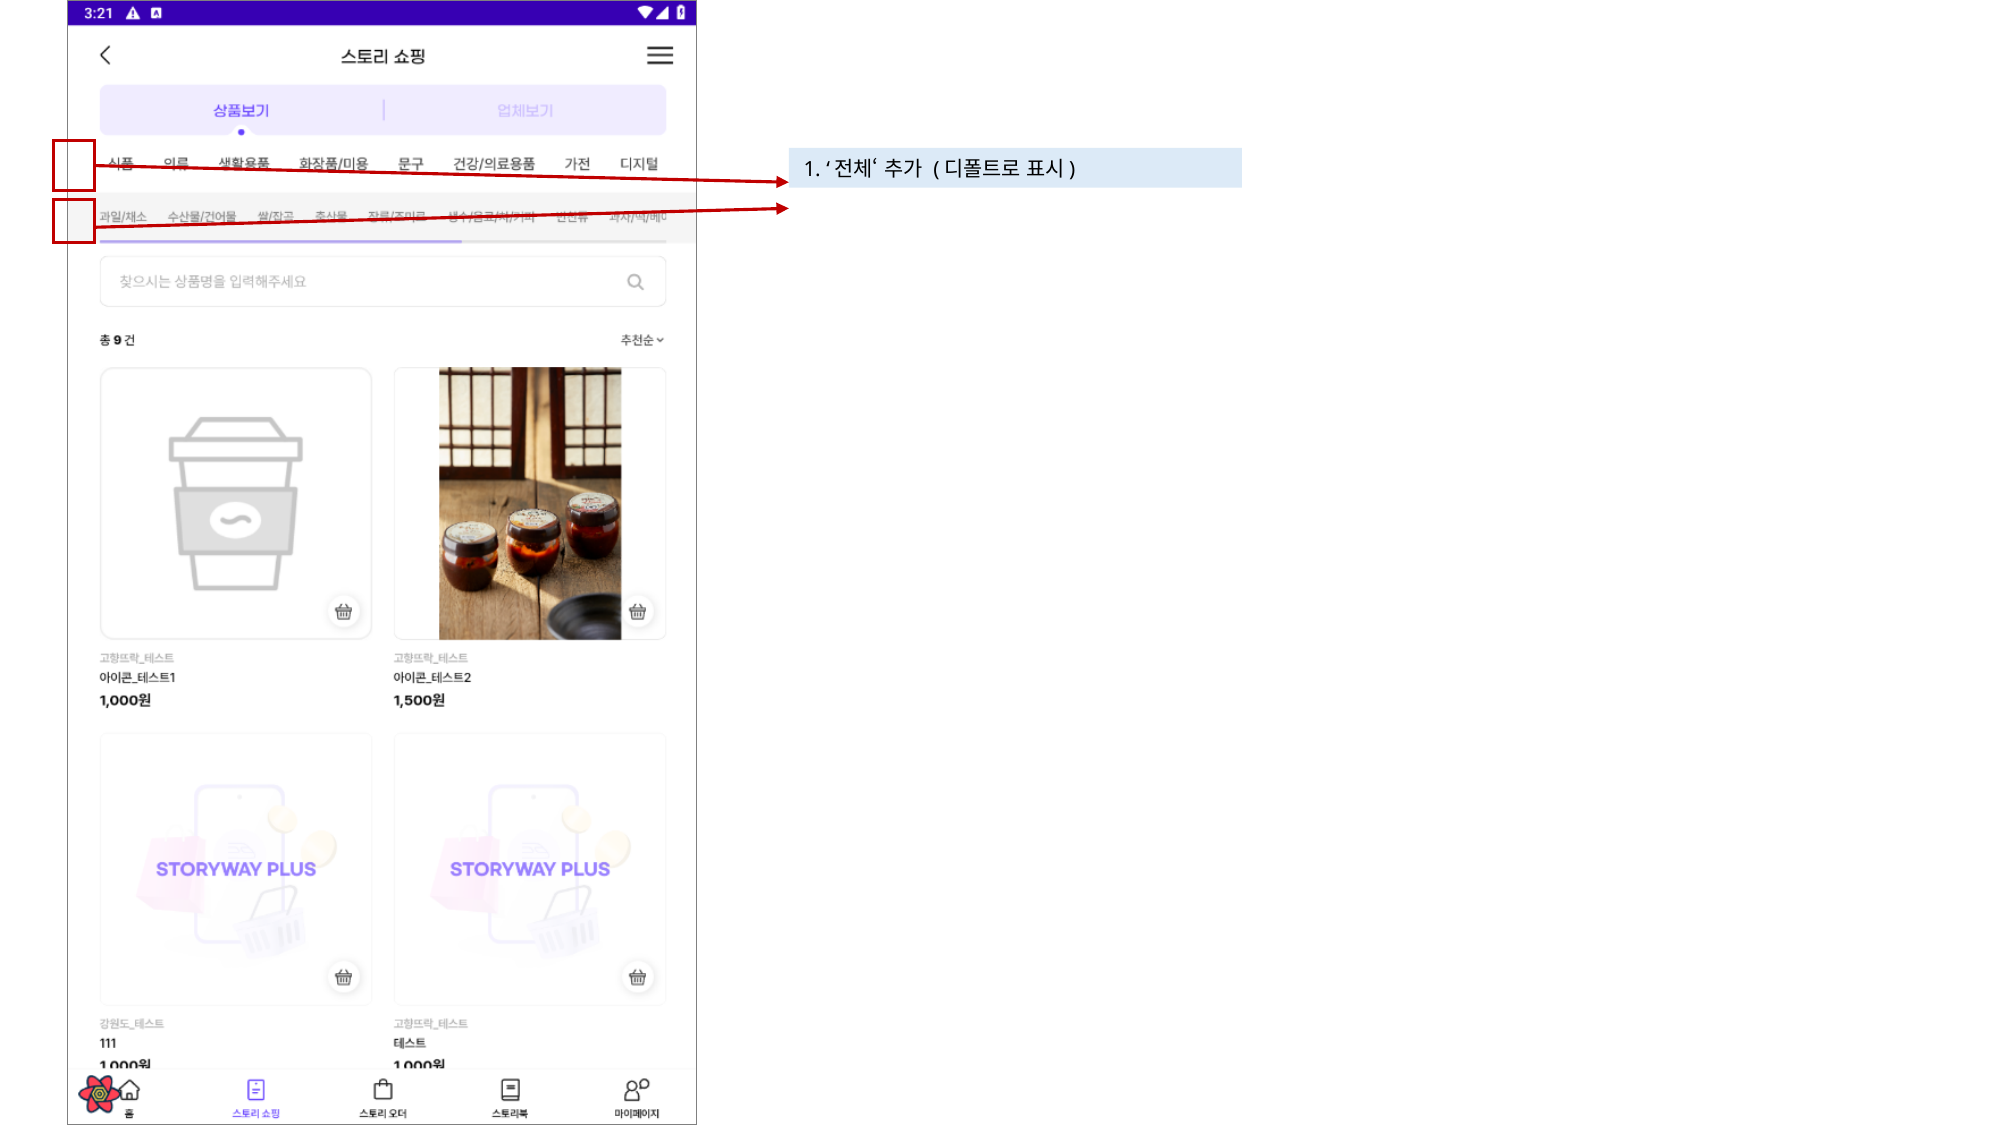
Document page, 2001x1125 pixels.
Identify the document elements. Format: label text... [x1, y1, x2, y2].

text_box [94, 165, 790, 183]
picture [67, 0, 697, 1125]
text_box 1. ‘전체‘ 추가 (디폴트로 표시) [788, 147, 1242, 188]
text_box [52, 139, 67, 192]
text_box [52, 198, 67, 244]
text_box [94, 207, 790, 228]
